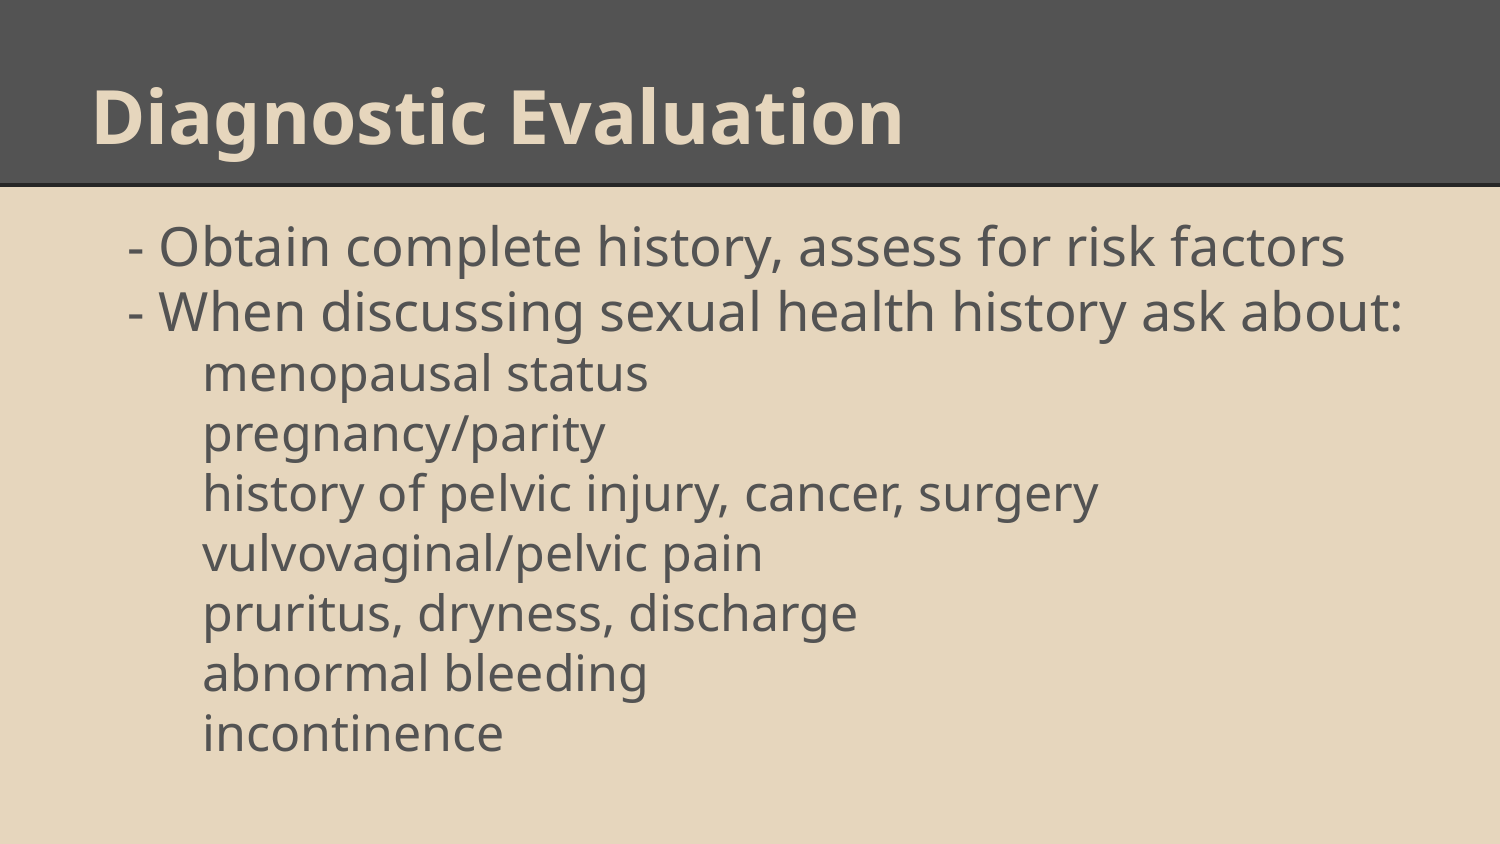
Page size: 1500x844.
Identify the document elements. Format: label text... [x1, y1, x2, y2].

list - Obtain complete history, assess for risk factors - When discussing sexual health history ask about: menopausal status pregnancy/parity history of pelvic injury, cancer, surgery vulvovaginal/pelvic pain pruritus, dryness, discharge abnormal bleeding incontinence [75, 196, 1425, 808]
title Diagnostic Evaluation [75, 33, 1425, 175]
